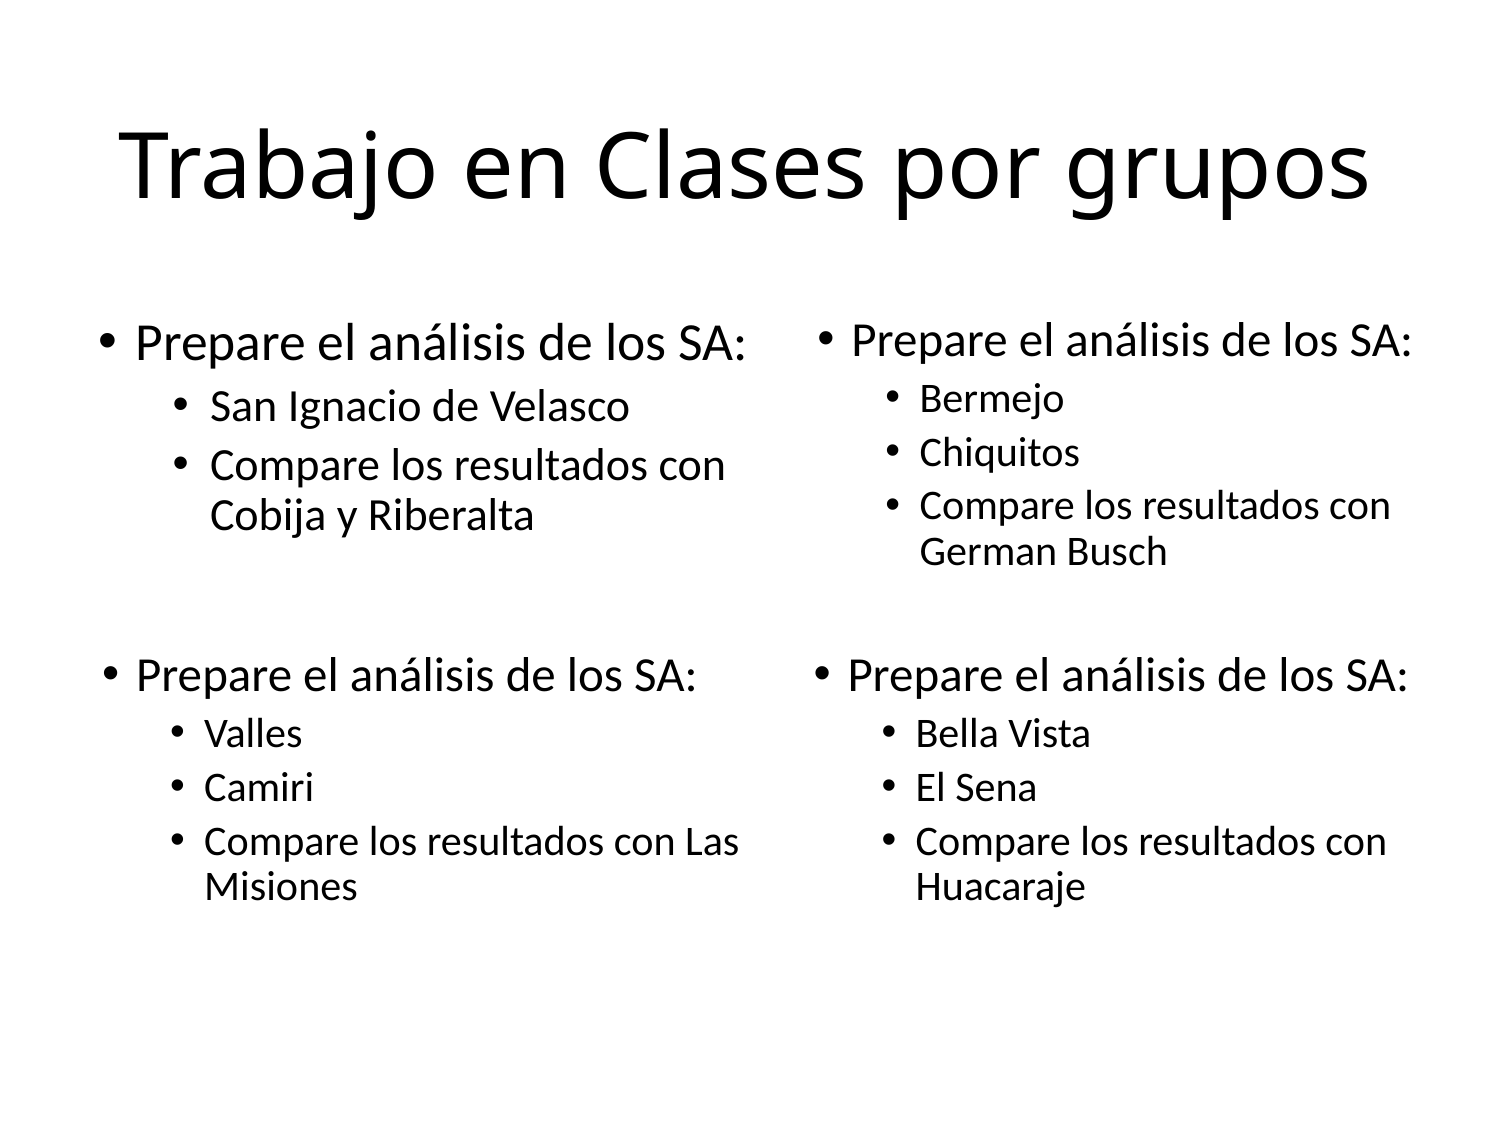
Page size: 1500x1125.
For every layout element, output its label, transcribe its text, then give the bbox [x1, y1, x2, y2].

list Prepare el análisis de los SA: San Ignacio de Velasco Compare los resultados con Cobija y Riberalta [83, 307, 799, 587]
text_box Prepare el análisis de los SA: Bermejo Chiquitos Compare los resultados con German Busch [802, 306, 1500, 587]
title Trabajo en Clases por grupos [103, 59, 1397, 278]
text_box Prepare el análisis de los SA: Valles Camiri Compare los resultados con Las Misiones [86, 641, 798, 921]
text_box Prepare el análisis de los SA: Bella Vista El Sena Compare los resultados con Huacaraje [798, 641, 1500, 921]
